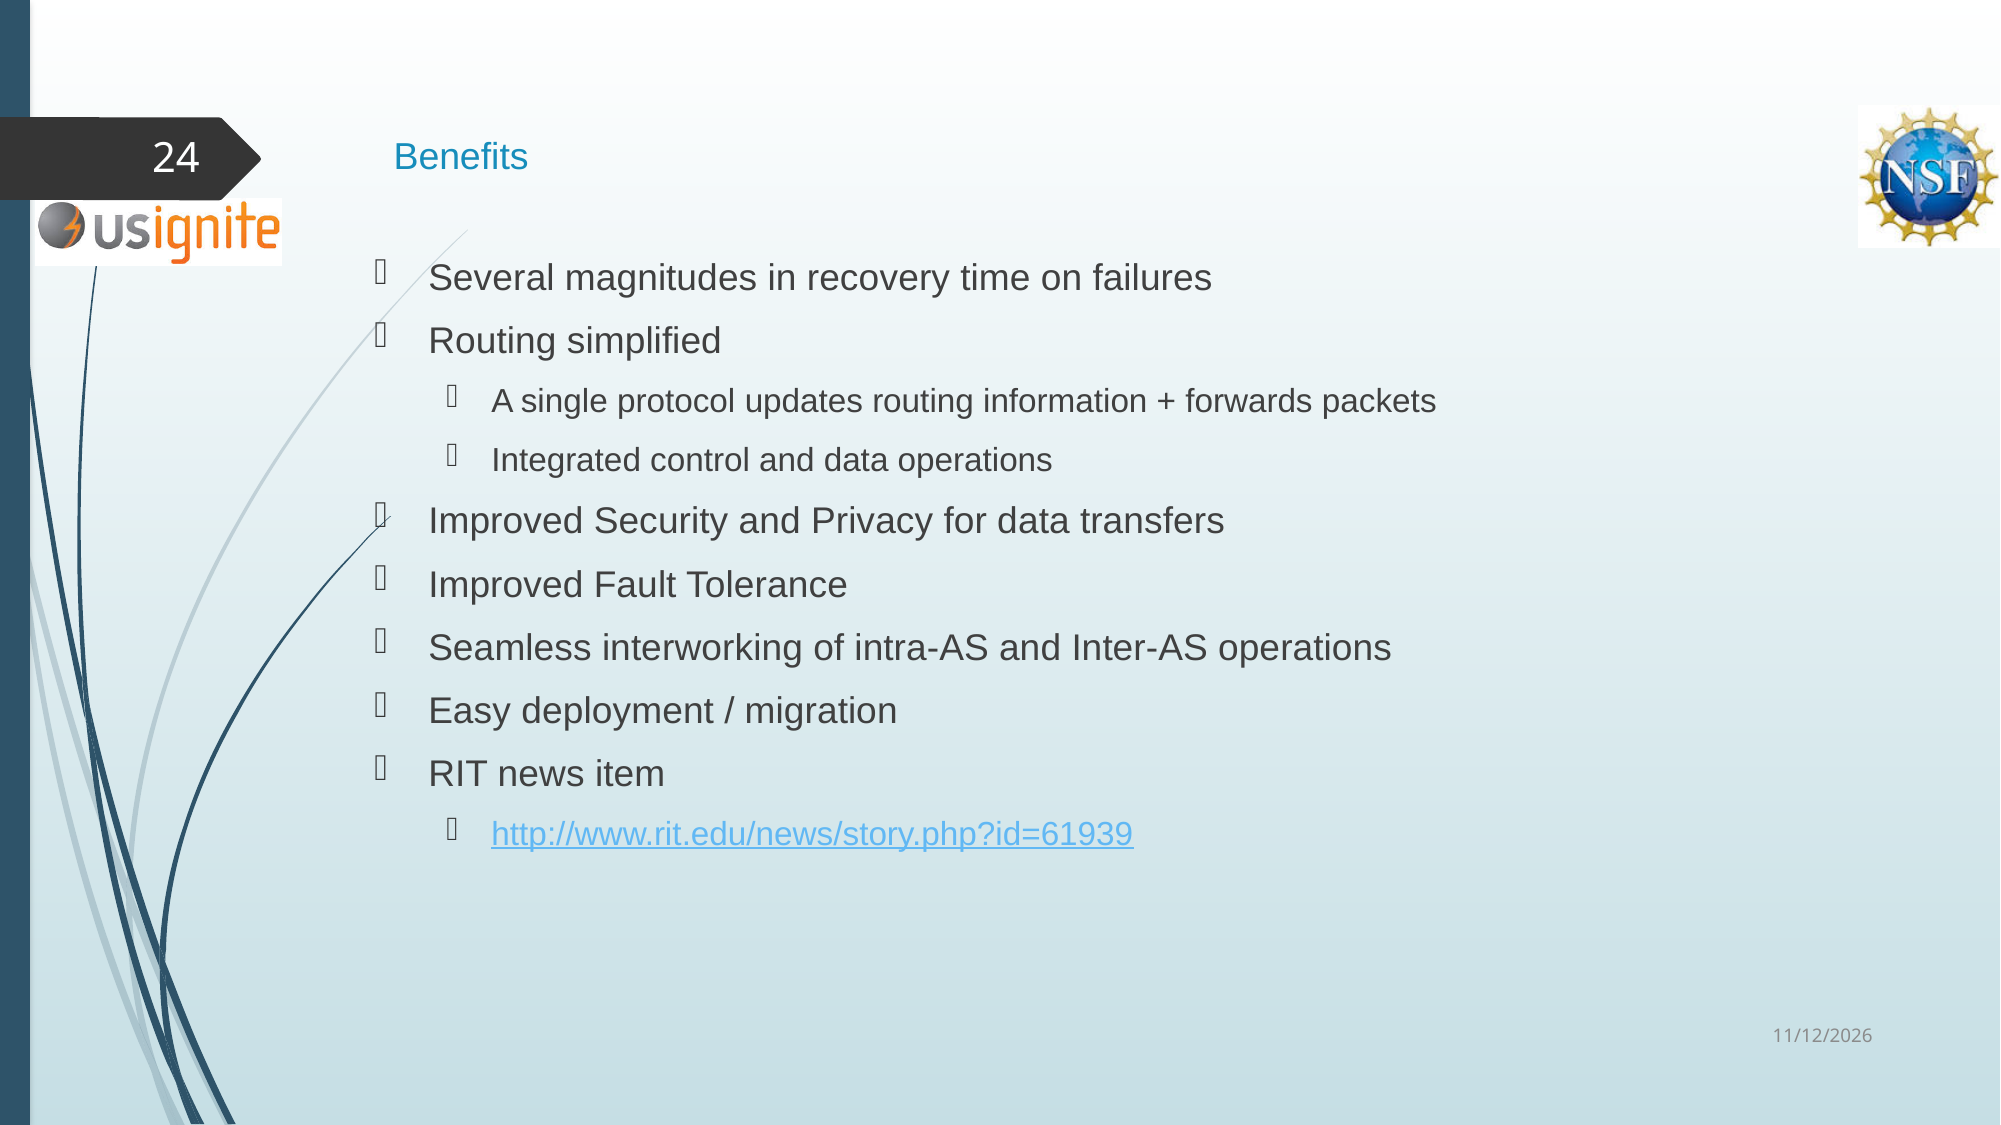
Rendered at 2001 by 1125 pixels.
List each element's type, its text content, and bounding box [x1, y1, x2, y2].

list Several magnitudes in recovery time on failures Routing simplified A single protocol updates routing information + forwards packets Integrated control and data operations Improved Security and Privacy for data transfers Improved Fault Tolerance Seamless interworking of intra-AS and Inter-AS operations Easy deployment / migration RIT news item http://www.rit.edu/news/story.php?id=61939 [359, 245, 1822, 866]
picture [1858, 105, 2000, 248]
picture [35, 198, 282, 266]
title Benefits [378, 124, 1841, 231]
slide_number 24 [87, 129, 216, 190]
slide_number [1699, 1005, 1888, 1067]
